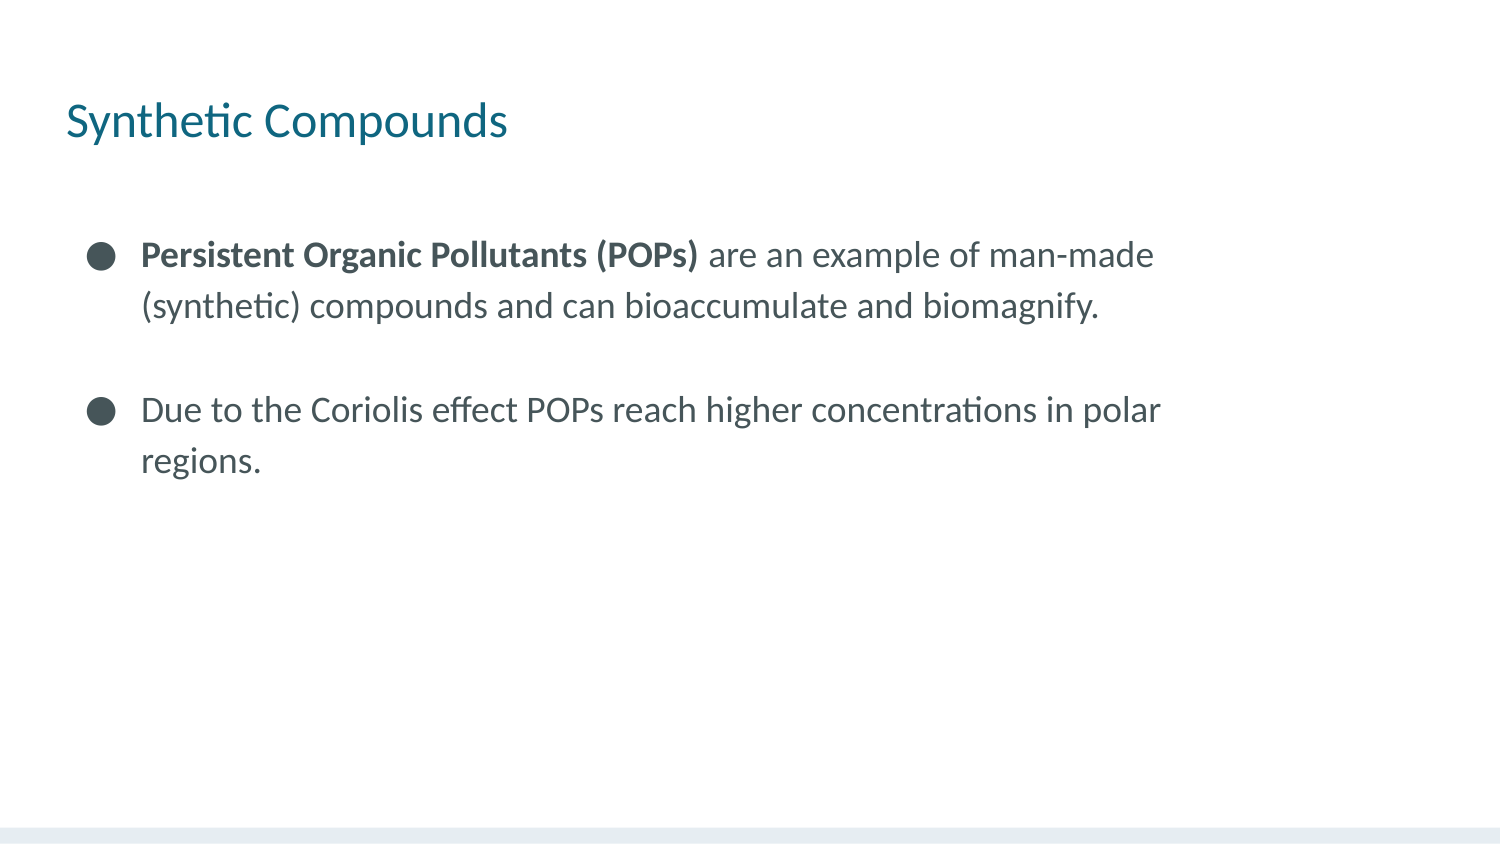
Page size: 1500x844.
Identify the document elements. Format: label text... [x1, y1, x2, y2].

list Persistent Organic Pollutants (POPs) are an example of man-made (synthetic) compounds and can bioaccumulate and biomagnify. Due to the Coriolis effect POPs reach higher concentrations in polar regions. [51, 207, 1233, 750]
title Synthetic Compounds [51, 72, 1233, 189]
